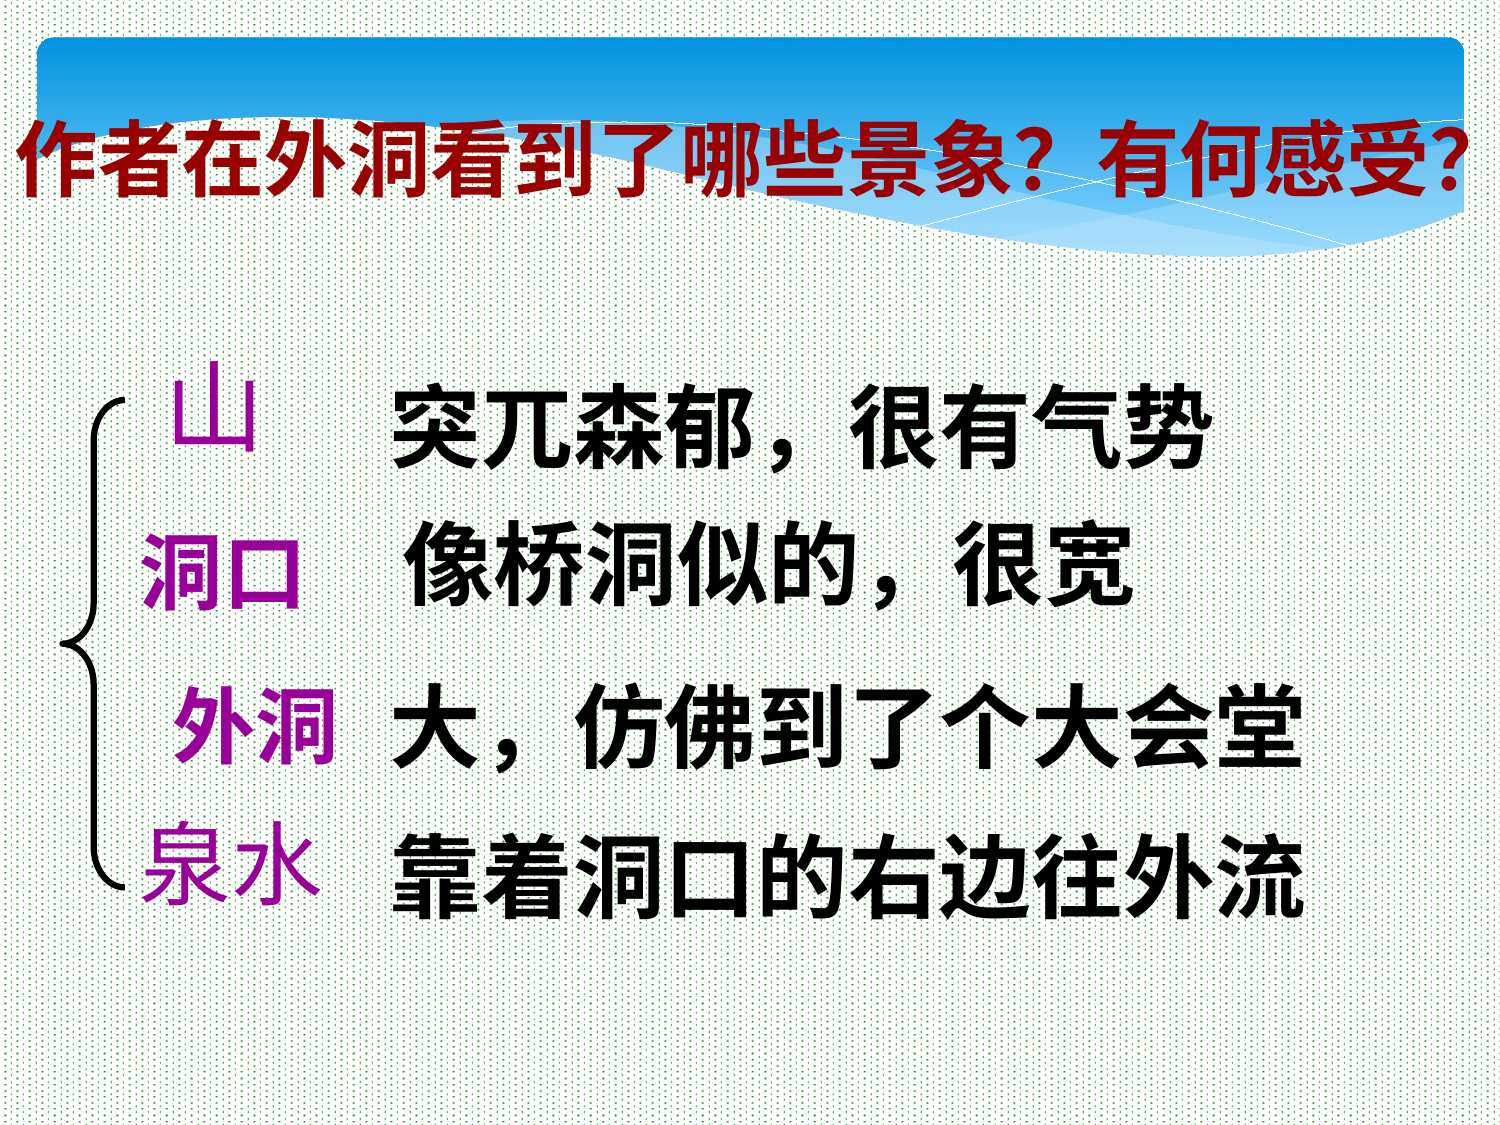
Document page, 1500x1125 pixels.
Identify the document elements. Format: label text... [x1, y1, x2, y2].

picture [0, 0, 1500, 99]
text_box 外洞 [125, 624, 388, 790]
text_box 作者在外洞看到了哪些景象？有何感受？ [0, 99, 1500, 215]
text_box [62, 399, 125, 888]
text_box 山 [150, 337, 425, 473]
text_box 突兀森郁，很有气势 [375, 362, 1300, 488]
text_box 洞口 [125, 512, 363, 624]
text_box 像桥洞似的，很宽 [387, 499, 1313, 625]
picture [0, 215, 1500, 1125]
text_box 大，仿佛到了个大会堂 [375, 662, 1400, 788]
text_box 泉水 [125, 799, 400, 925]
text_box 靠着洞口的右边往外流 [375, 812, 1375, 938]
